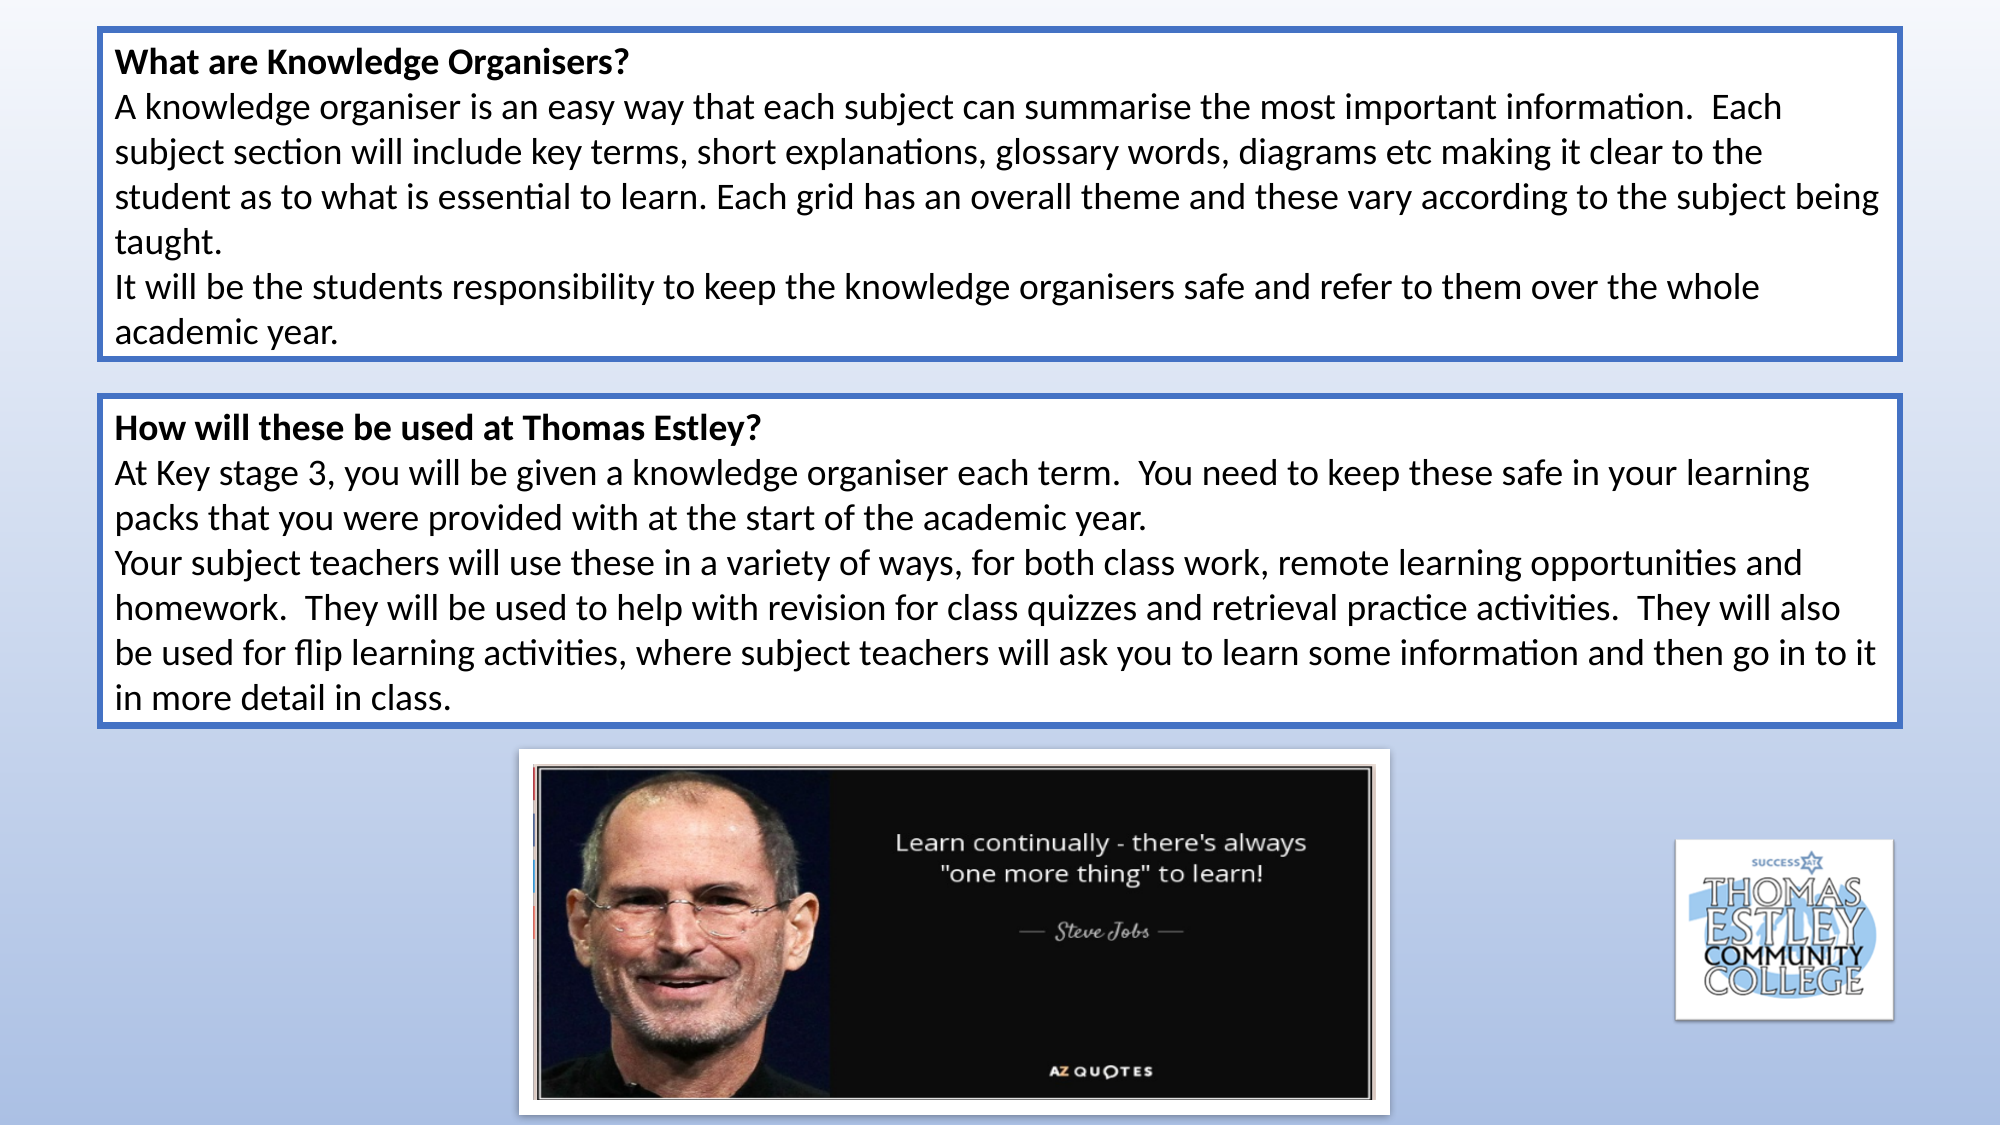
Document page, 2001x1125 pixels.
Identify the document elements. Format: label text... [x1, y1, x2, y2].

text_box How will these be used at Thomas Estley? At Key stage 3, you will be given a knowledge organiser each term. You need to keep these safe in your learning packs that you were provided with at the start of the academic year. Your subject teachers will use these in a variety of ways, for both class work, remote learning opportunities and homework. They will be used to help with revision for class quizzes and retrieval practice activities. They will also be used for flip learning activities, where subject teachers will ask you to learn some information and then go in to it in more detail in class. [99, 395, 1901, 727]
text_box What are Knowledge Organisers? A knowledge organiser is an easy way that each subject can summarise the most important information. Each subject section will include key terms, short explanations, glossary words, diagrams etc making it clear to the student as to what is essential to learn. Each grid has an overall theme and these vary according to the subject being taught. It will be the students responsibility to keep the knowledge organisers safe and refer to them over the whole academic year. [99, 29, 1901, 360]
picture [533, 763, 1376, 1100]
picture [1669, 835, 1900, 1028]
